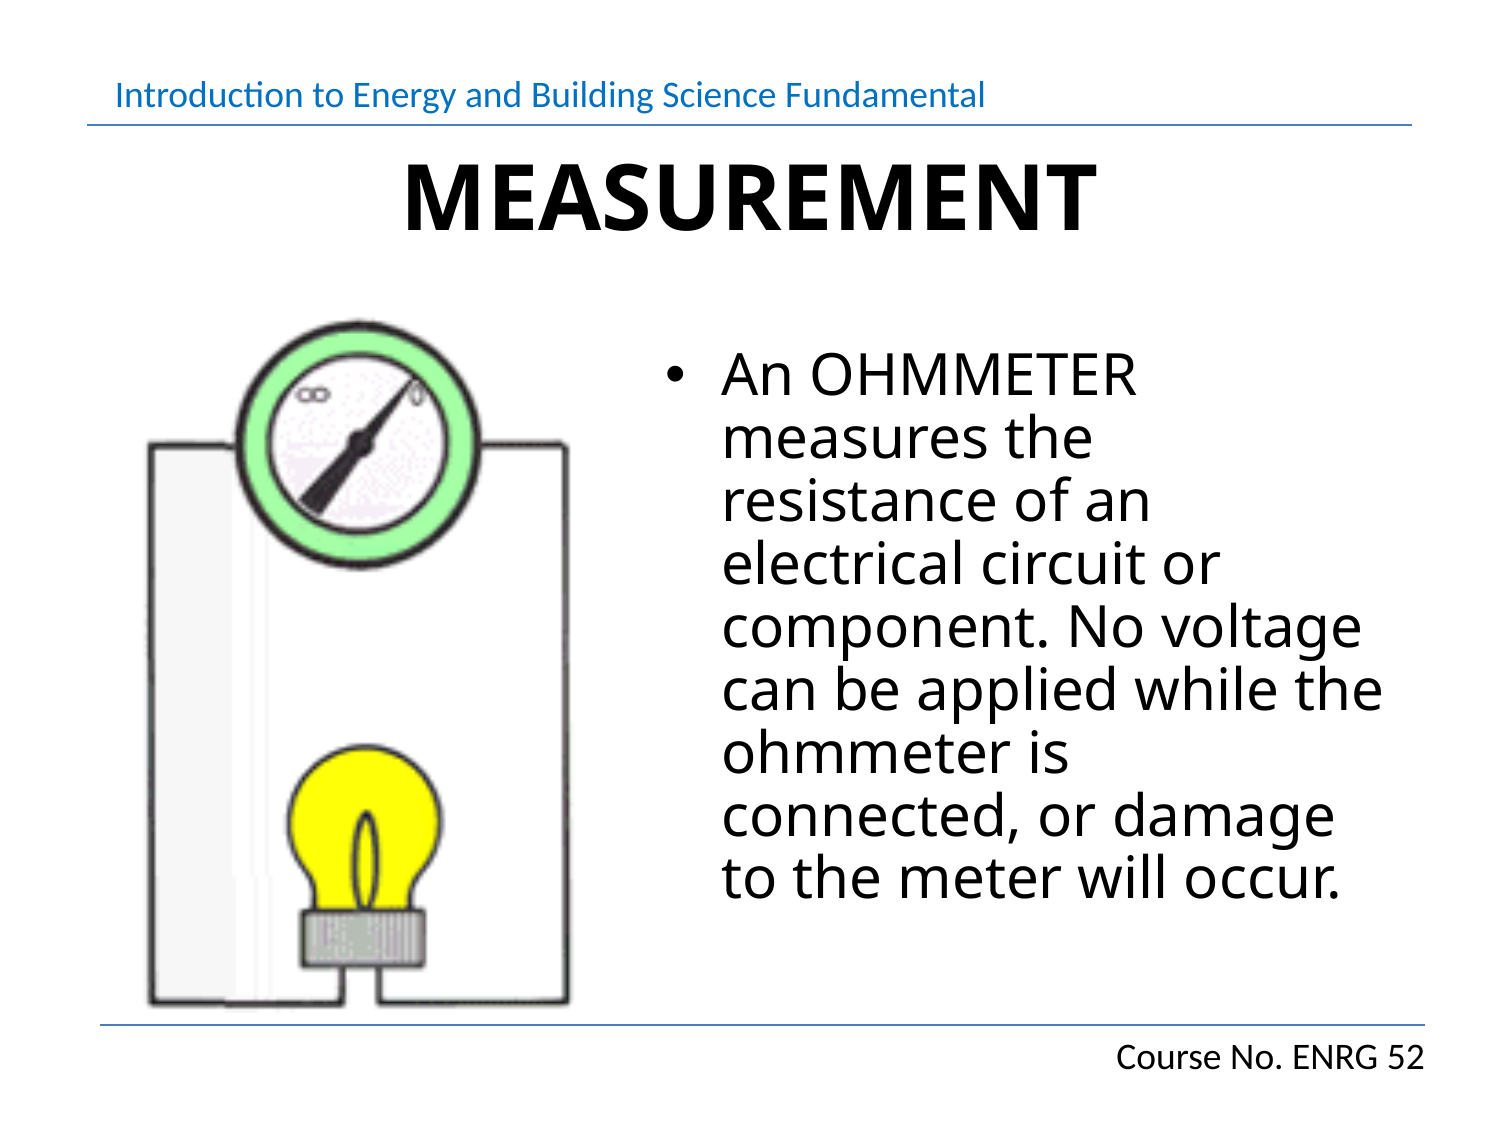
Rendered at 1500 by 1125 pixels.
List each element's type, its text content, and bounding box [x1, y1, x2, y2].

list An OHMMETER measures the resistance of an electrical circuit or component. No voltage can be applied while the ohmmeter is connected, or damage to the meter will occur. [650, 337, 1400, 1025]
title MEASUREMENT [112, 99, 1388, 288]
picture [137, 312, 579, 1013]
